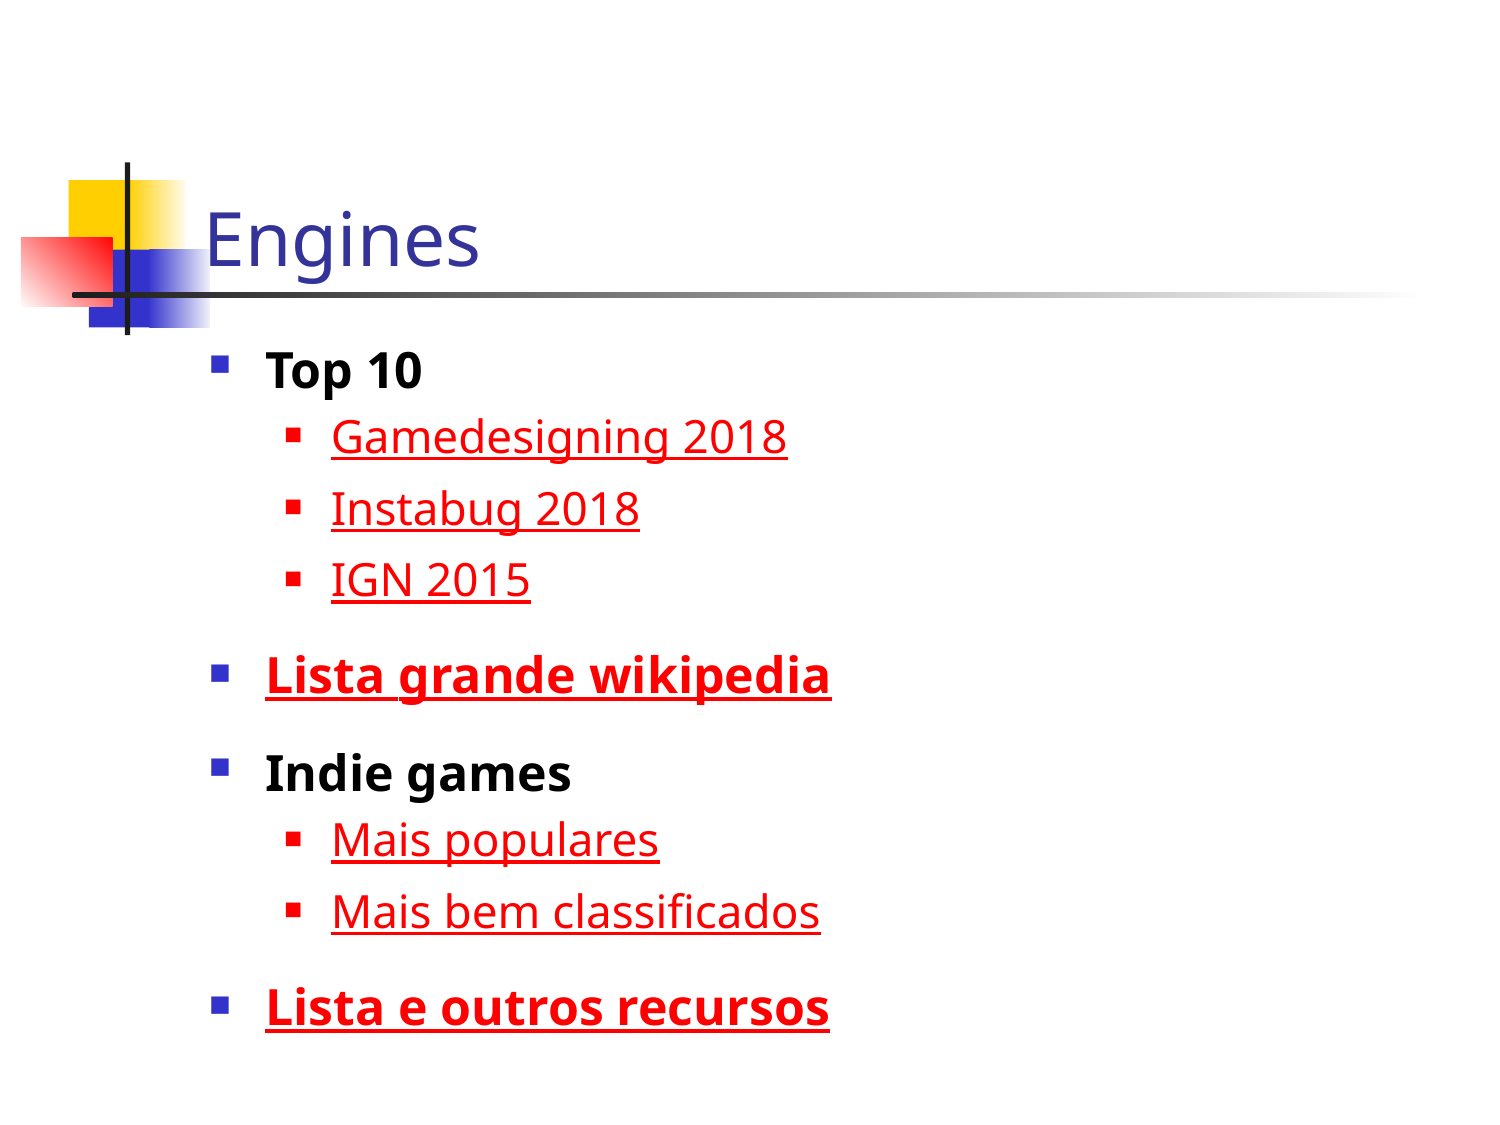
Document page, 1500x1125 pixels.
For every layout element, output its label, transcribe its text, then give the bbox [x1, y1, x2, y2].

title Engines [188, 101, 1468, 289]
list Top 10 Gamedesigning 2018 Instabug 2018 IGN 2015 Lista grande wikipedia Indie games Mais populares Mais bem classificados Lista e outros recursos [193, 331, 1469, 1006]
